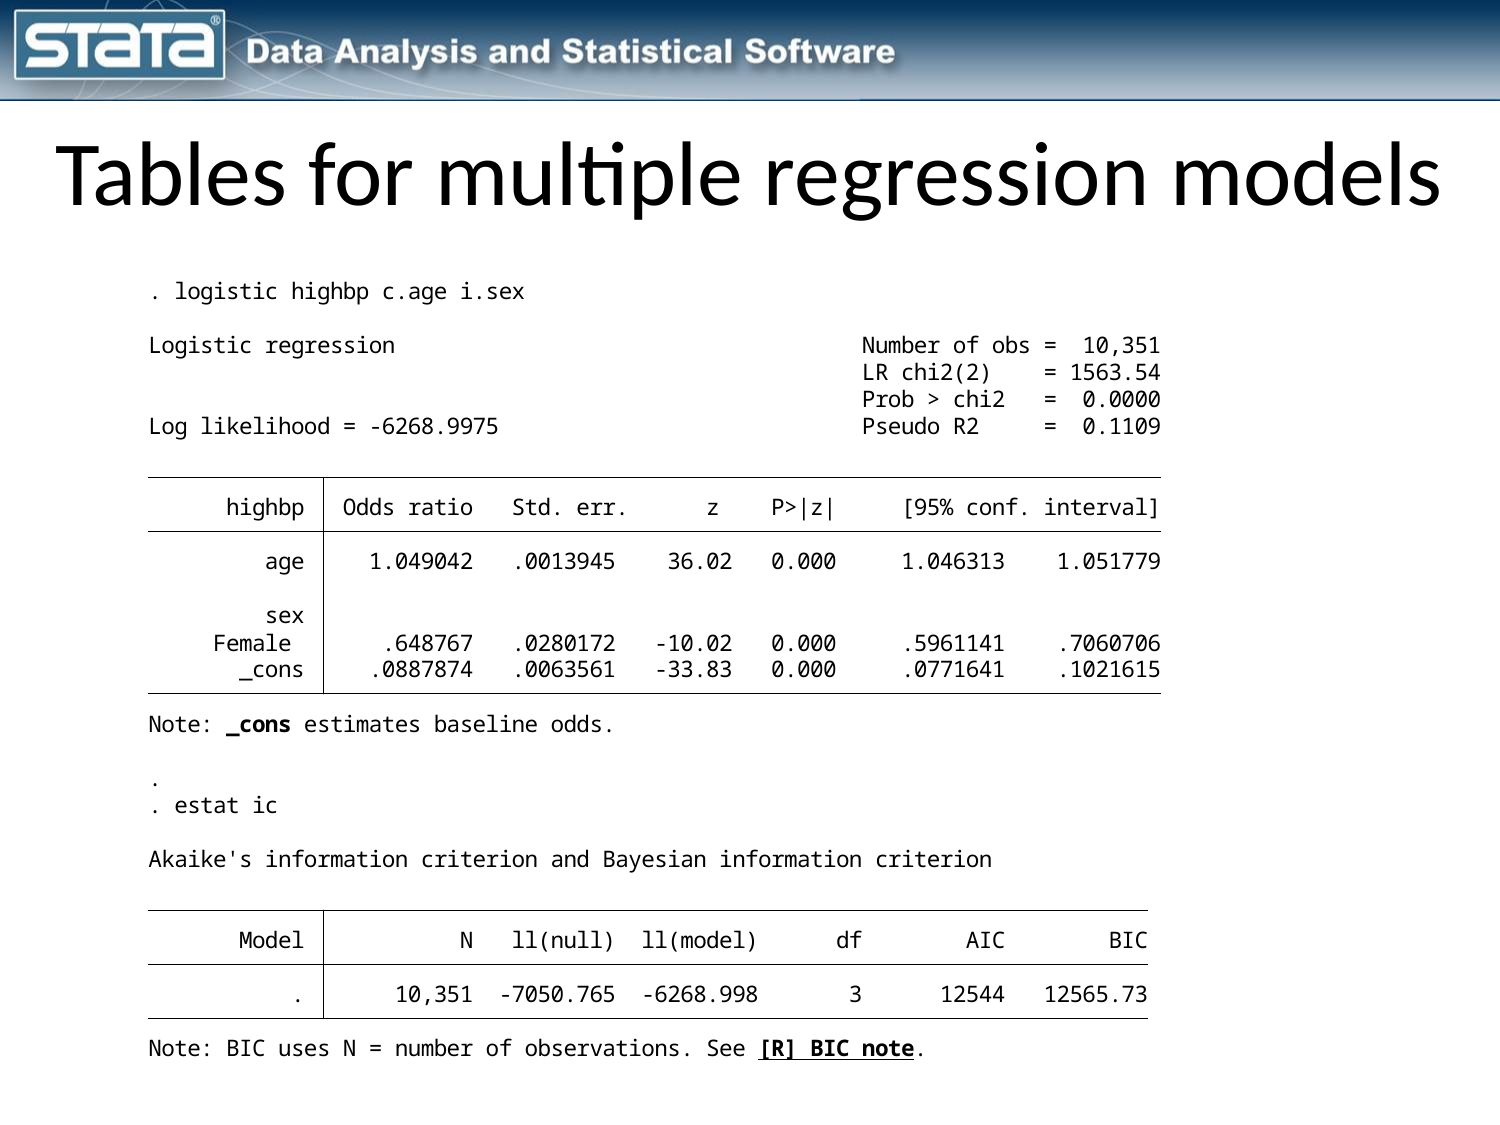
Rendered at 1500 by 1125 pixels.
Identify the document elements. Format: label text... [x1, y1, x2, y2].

picture [137, 274, 1192, 1060]
picture [0, 0, 1500, 102]
title Tables for multiple regression models [0, 108, 1500, 238]
